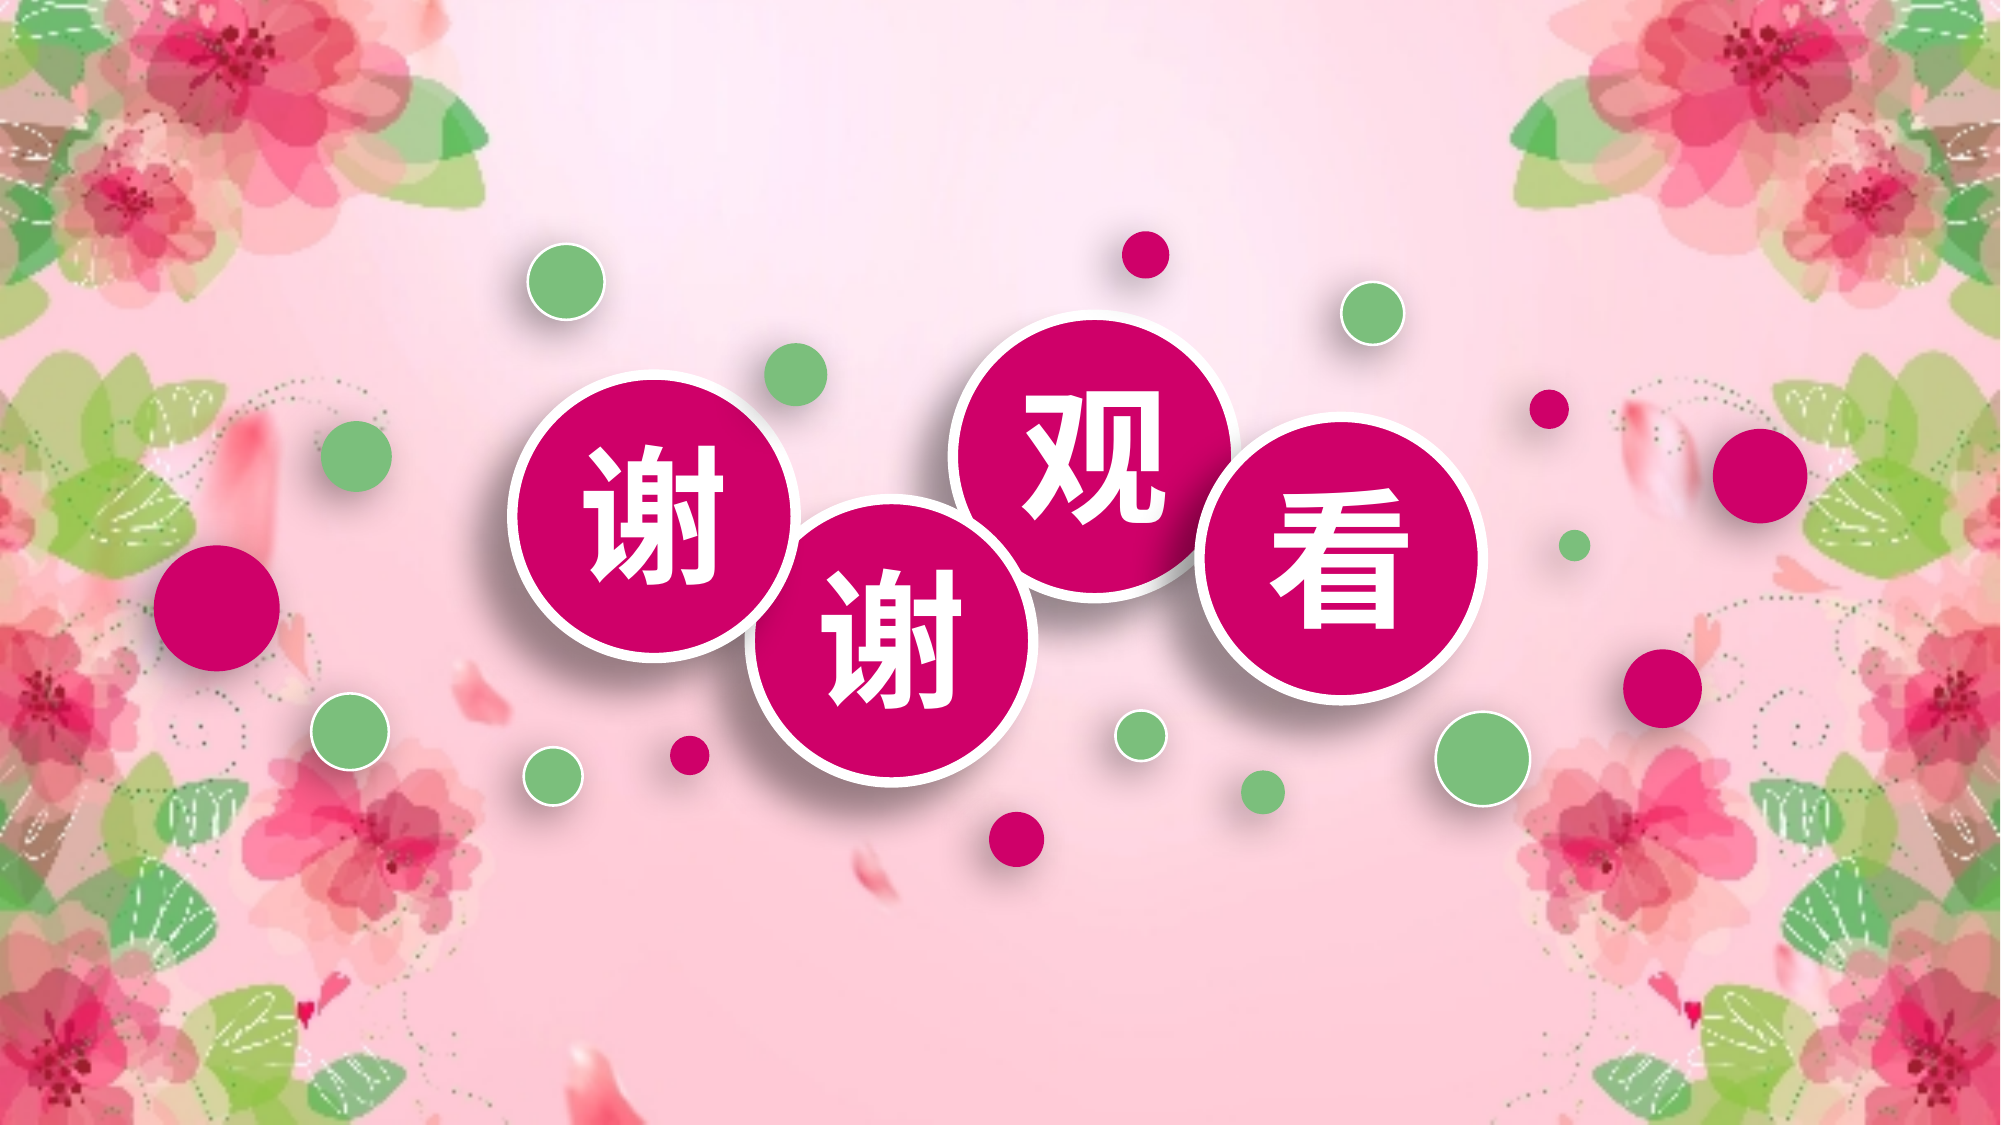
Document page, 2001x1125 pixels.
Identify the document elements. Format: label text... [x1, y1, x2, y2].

text_box [950, 312, 1238, 540]
text_box [318, 418, 394, 495]
picture [0, 0, 2001, 1125]
text_box [748, 496, 1036, 785]
text_box 观 [996, 355, 1193, 551]
text_box [1113, 708, 1169, 764]
text_box [1238, 768, 1288, 817]
text_box [521, 745, 585, 808]
text_box [1197, 414, 1486, 703]
text_box [762, 341, 830, 409]
text_box [1527, 387, 1571, 432]
text_box [1433, 709, 1533, 809]
text_box 谢 [793, 539, 989, 735]
text_box [1710, 426, 1810, 526]
text_box [309, 691, 391, 773]
text_box [510, 372, 798, 661]
text_box [986, 809, 1047, 870]
text_box [525, 241, 607, 322]
text_box [1339, 279, 1407, 347]
text_box [1119, 229, 1172, 281]
text_box 看 [1243, 457, 1439, 653]
text_box 谢 [555, 415, 752, 610]
text_box [1556, 527, 1593, 564]
text_box [667, 733, 712, 778]
text_box [1621, 647, 1705, 731]
text_box [1005, 551, 1147, 601]
text_box [151, 543, 282, 674]
